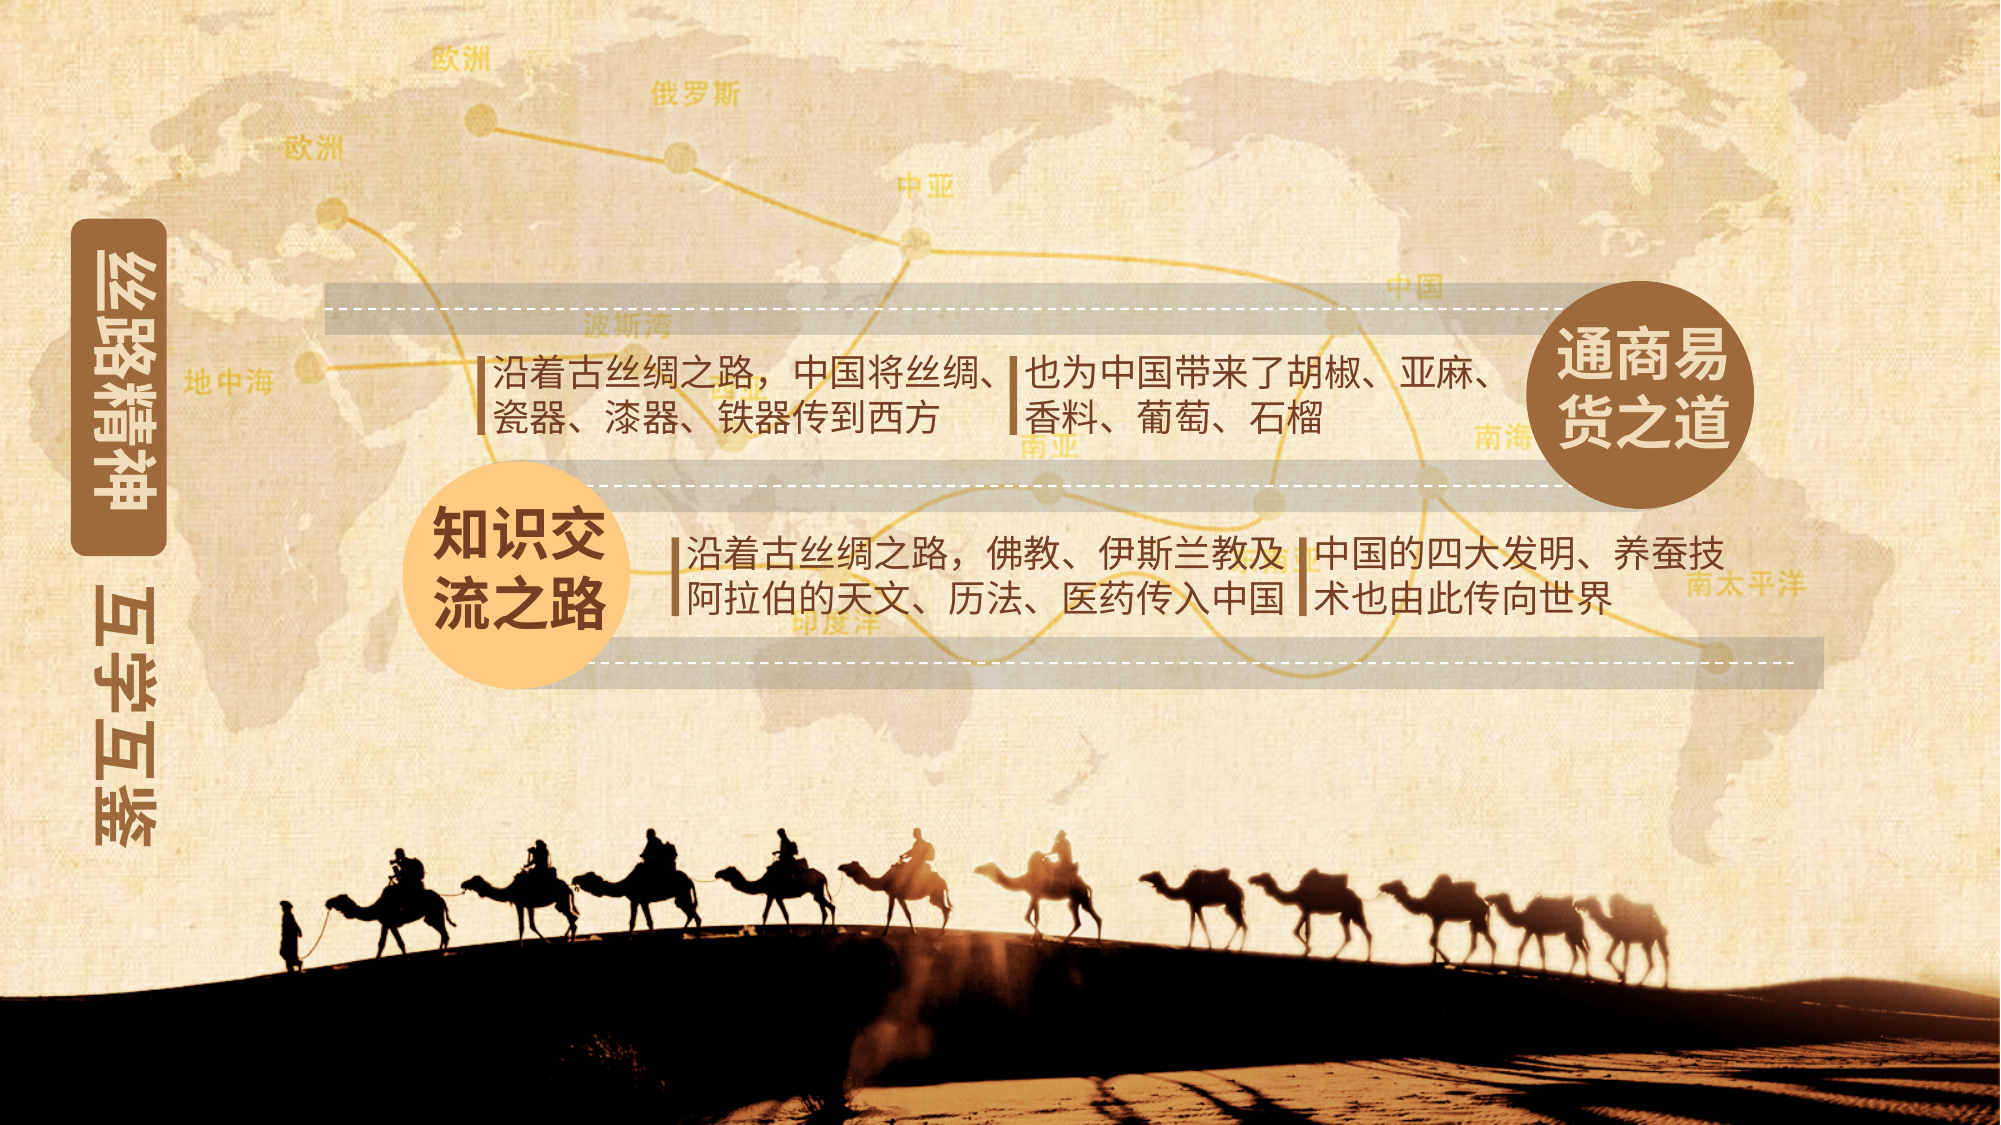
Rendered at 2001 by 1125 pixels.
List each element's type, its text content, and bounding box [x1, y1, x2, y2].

text_box 互学互鉴 [63, 568, 175, 853]
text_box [671, 523, 1299, 630]
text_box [63, 218, 175, 557]
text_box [477, 341, 1009, 448]
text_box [1009, 341, 1556, 448]
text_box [1299, 523, 1755, 630]
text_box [1526, 280, 1774, 509]
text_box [402, 461, 650, 690]
picture [0, 0, 2000, 1125]
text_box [324, 282, 1824, 690]
